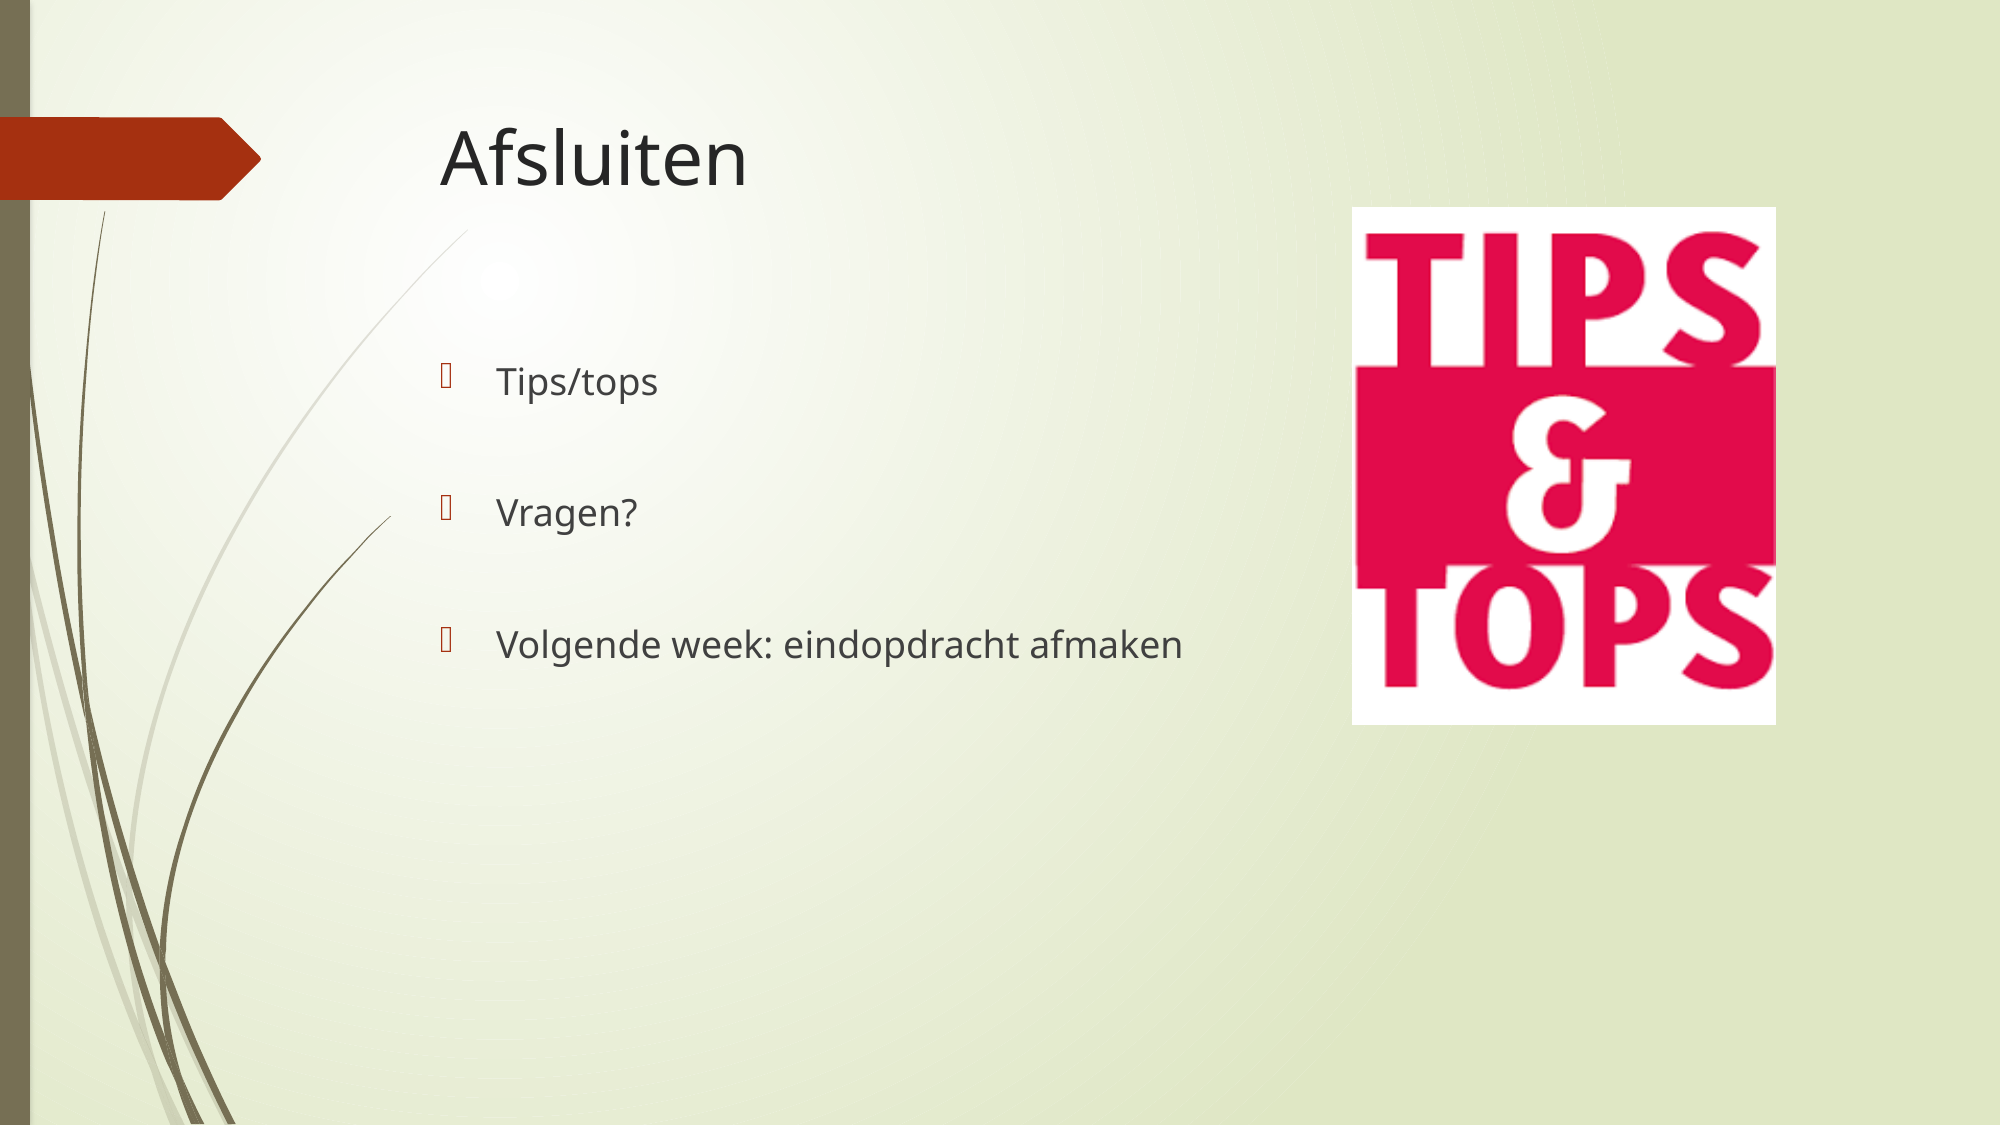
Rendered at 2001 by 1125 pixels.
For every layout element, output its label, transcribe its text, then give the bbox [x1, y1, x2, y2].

list Tips/tops Vragen? Volgende week: eindopdracht afmaken [424, 350, 1888, 970]
picture [1351, 207, 1776, 725]
title Afsluiten [425, 102, 1888, 313]
